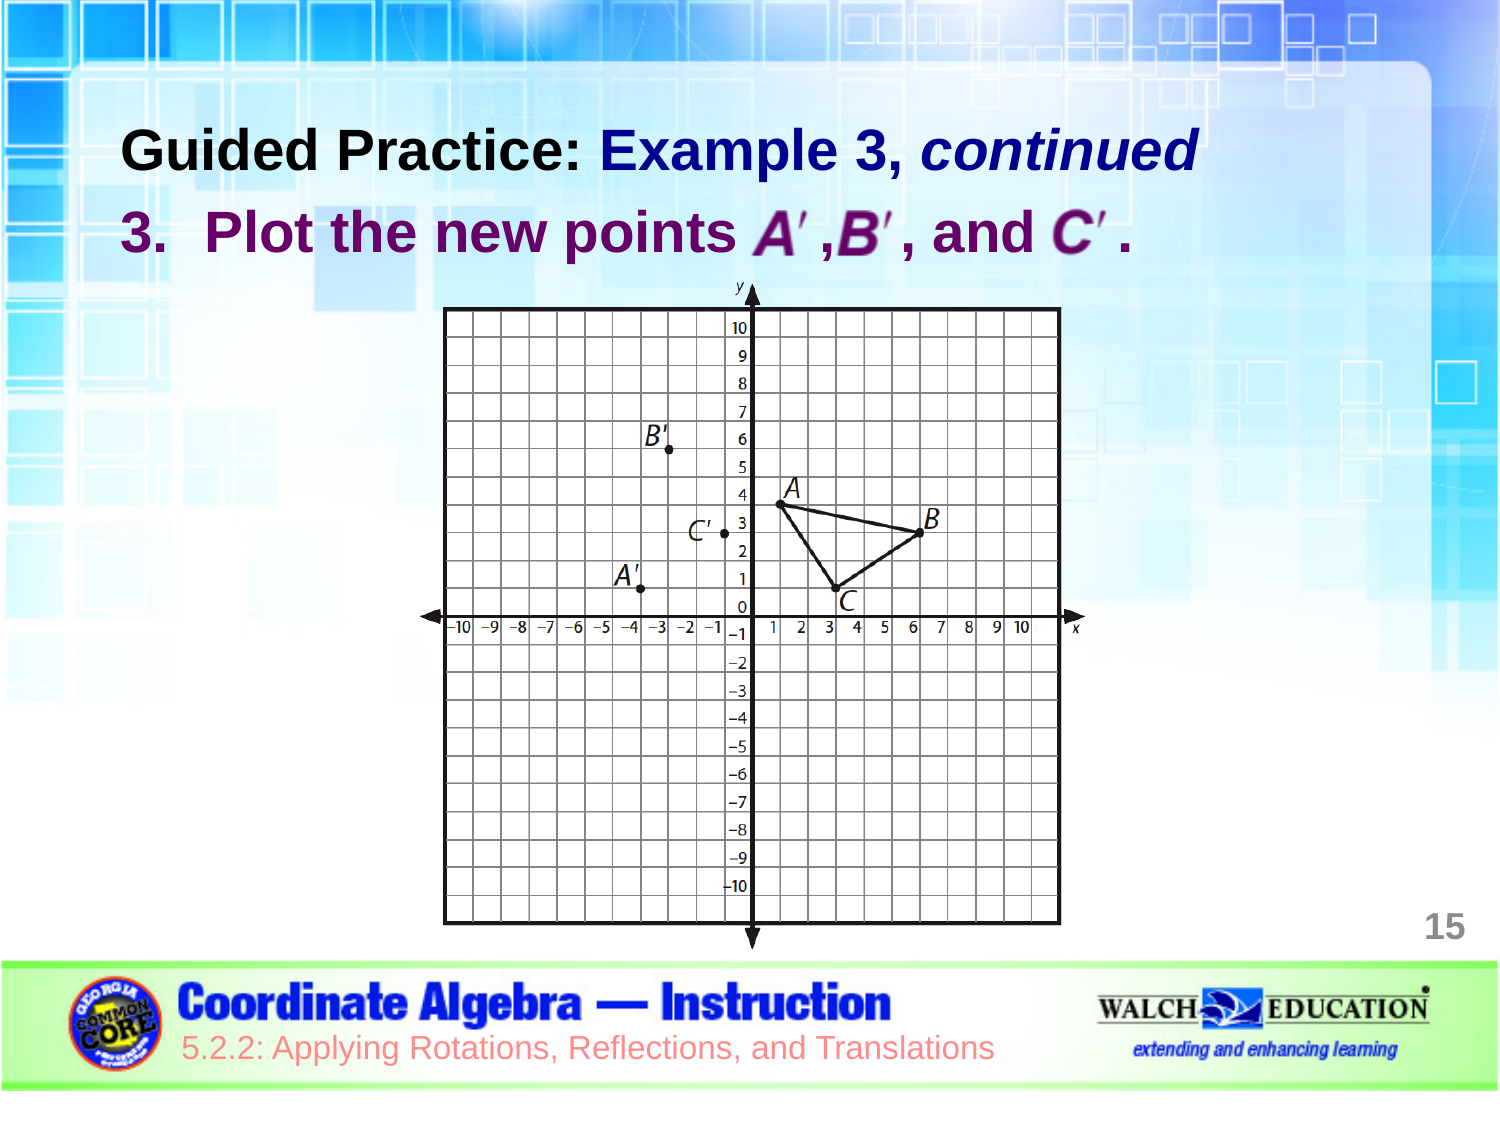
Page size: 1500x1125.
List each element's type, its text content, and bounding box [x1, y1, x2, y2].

slide_number 15 [1361, 901, 1481, 949]
footer 5.2.2: Applying Rotations, Reflections, and Translations [166, 1024, 1080, 1069]
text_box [748, 205, 811, 258]
picture [1, 0, 1500, 1091]
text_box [1048, 204, 1109, 260]
subtitle Guided Practice: Example 3, continued Plot the new points , , and . [105, 105, 1394, 925]
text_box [833, 205, 896, 258]
